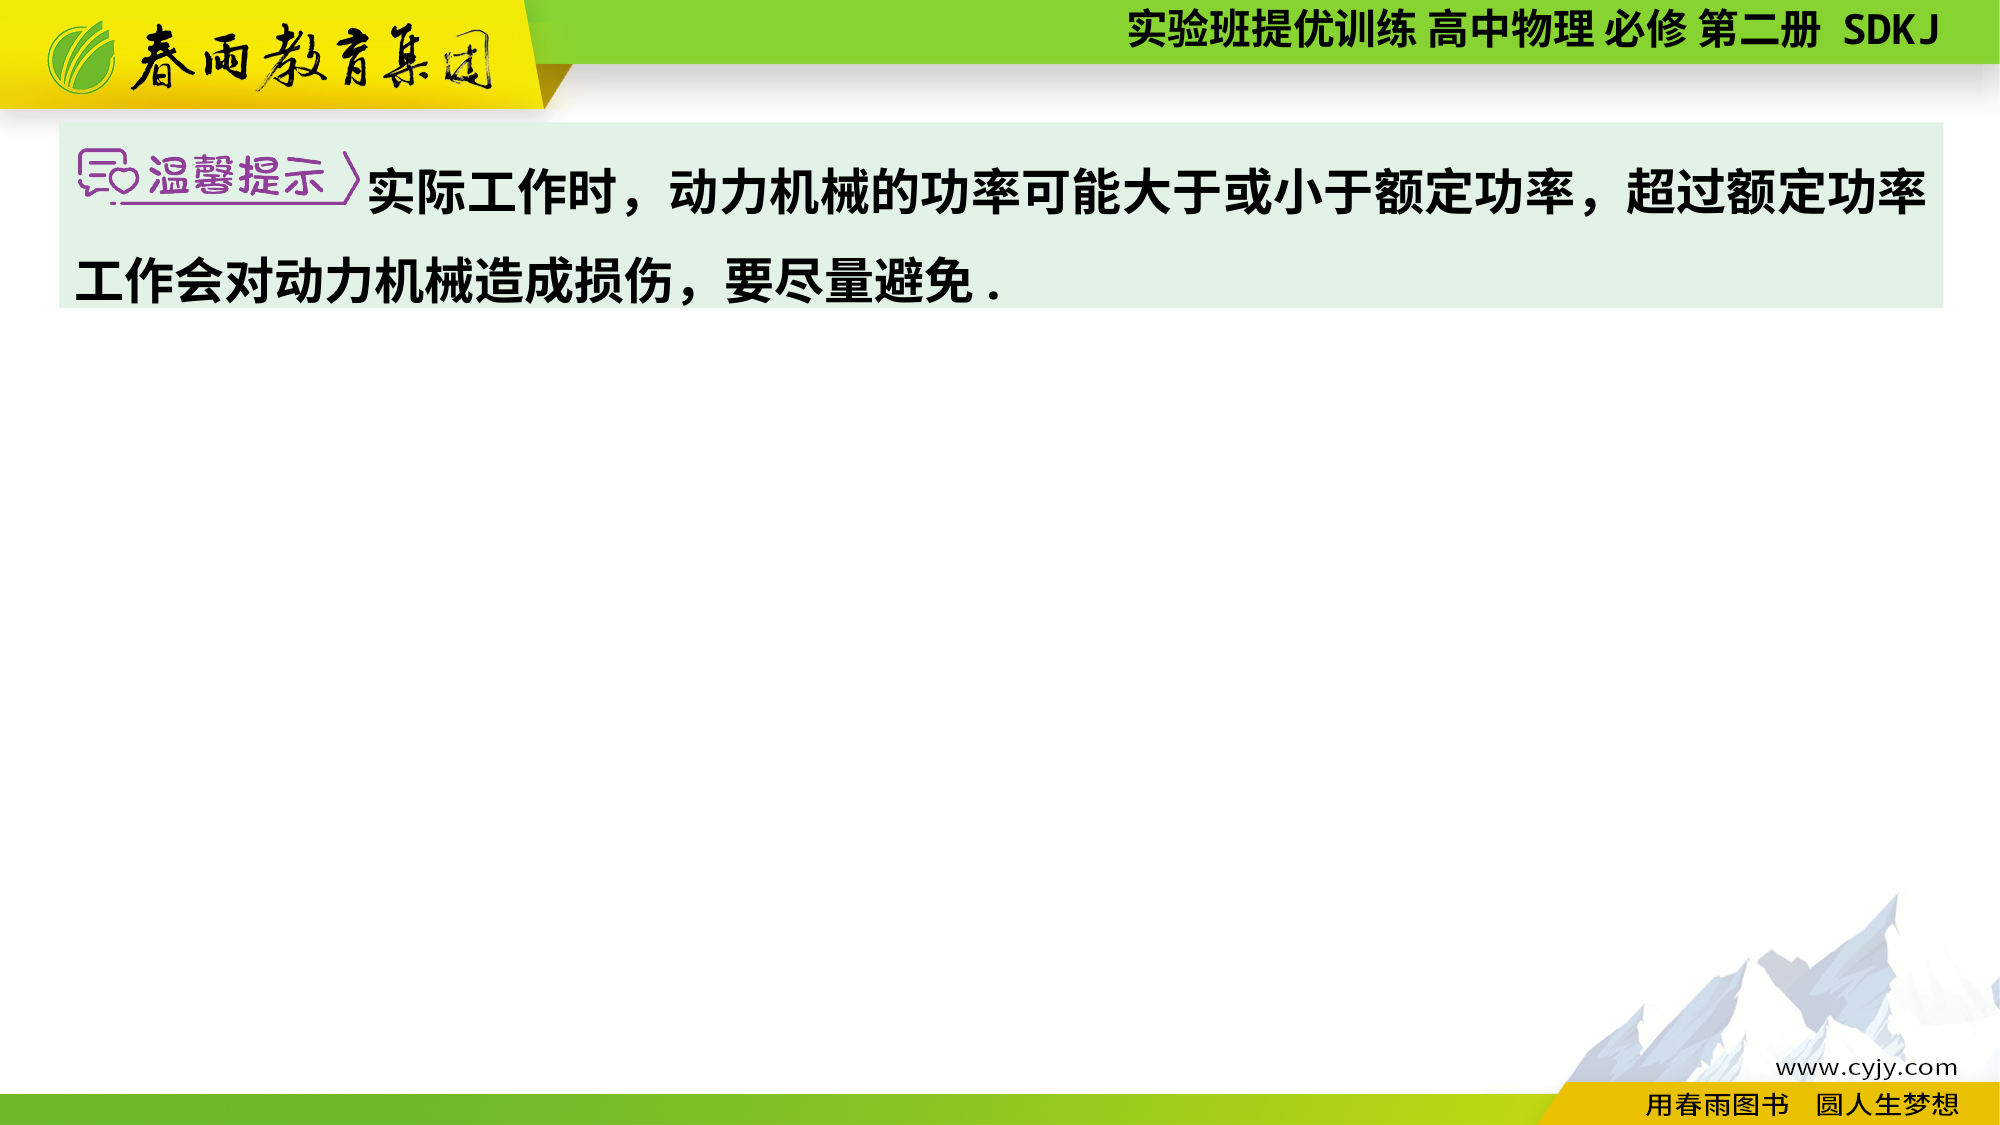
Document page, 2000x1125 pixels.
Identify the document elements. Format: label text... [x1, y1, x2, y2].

list 实际工作时，动力机械的功率可能大于或小于额定功率，超过额定功率工作会对动力机械造成损伤，要尽量避免. [59, 122, 1944, 308]
picture [0, 0, 2000, 1125]
